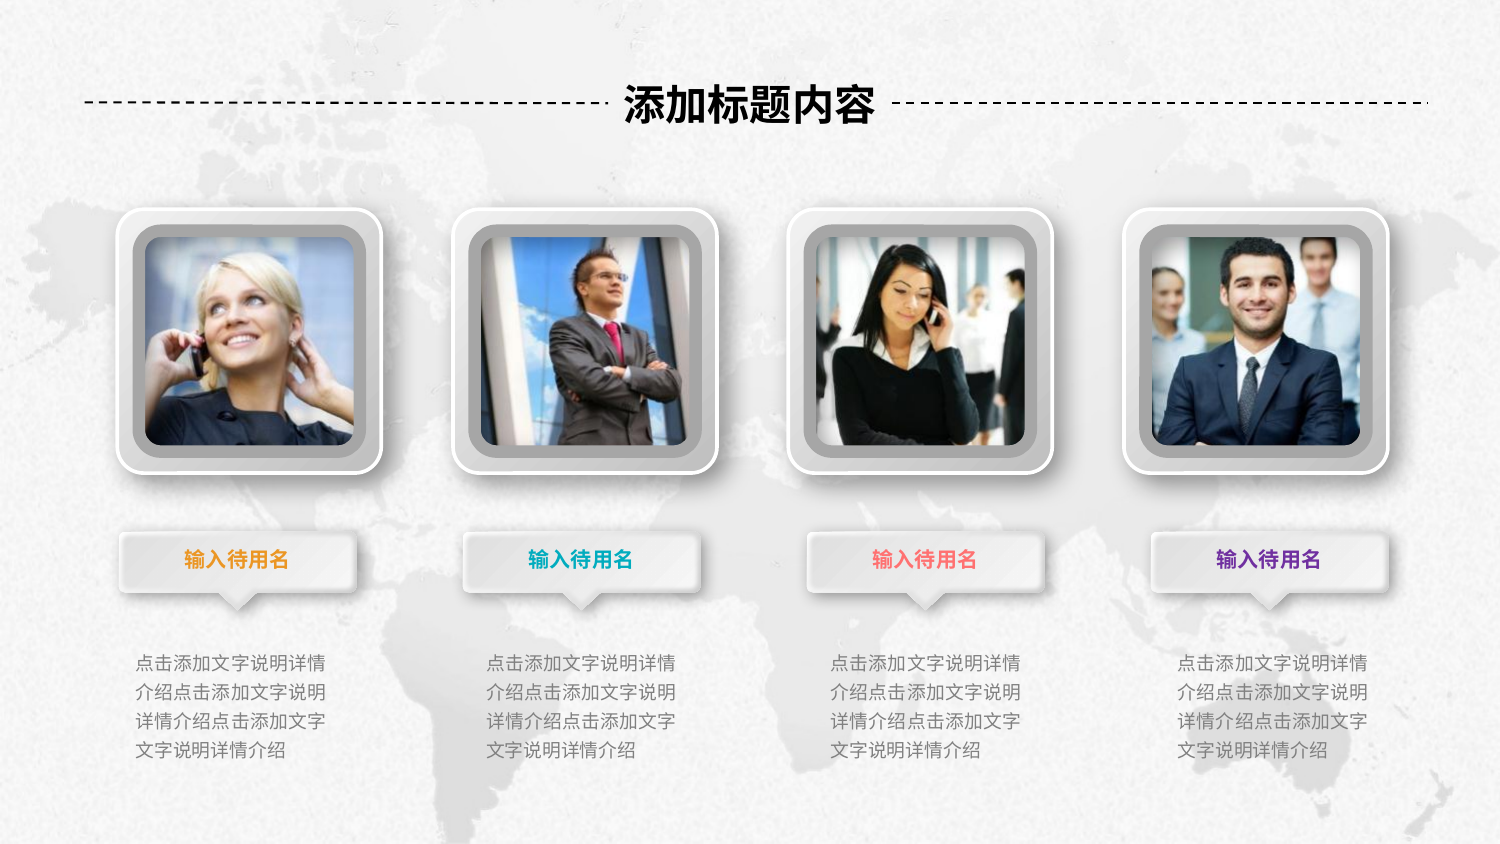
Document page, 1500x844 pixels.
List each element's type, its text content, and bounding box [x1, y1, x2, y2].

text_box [1123, 209, 1390, 474]
text_box 点击添加文字说明详情介绍点击添加文字说明详情介绍点击添加文字文字说明详情介绍 [815, 637, 1036, 769]
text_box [118, 531, 357, 611]
text_box 点击添加文字说明详情介绍点击添加文字说明详情介绍点击添加文字文字说明详情介绍 [120, 637, 341, 769]
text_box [452, 209, 717, 474]
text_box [806, 531, 1045, 611]
text_box 点击添加文字说明详情介绍点击添加文字说明详情介绍点击添加文字文字说明详情介绍 [471, 637, 692, 769]
text_box 点击添加文字说明详情介绍点击添加文字说明详情介绍点击添加文字文字说明详情介绍 [1162, 637, 1383, 769]
text_box 添加标题内容 [584, 77, 916, 129]
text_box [1150, 531, 1389, 611]
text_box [462, 531, 701, 611]
picture [0, 0, 1500, 844]
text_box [117, 209, 382, 474]
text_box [788, 209, 1054, 474]
